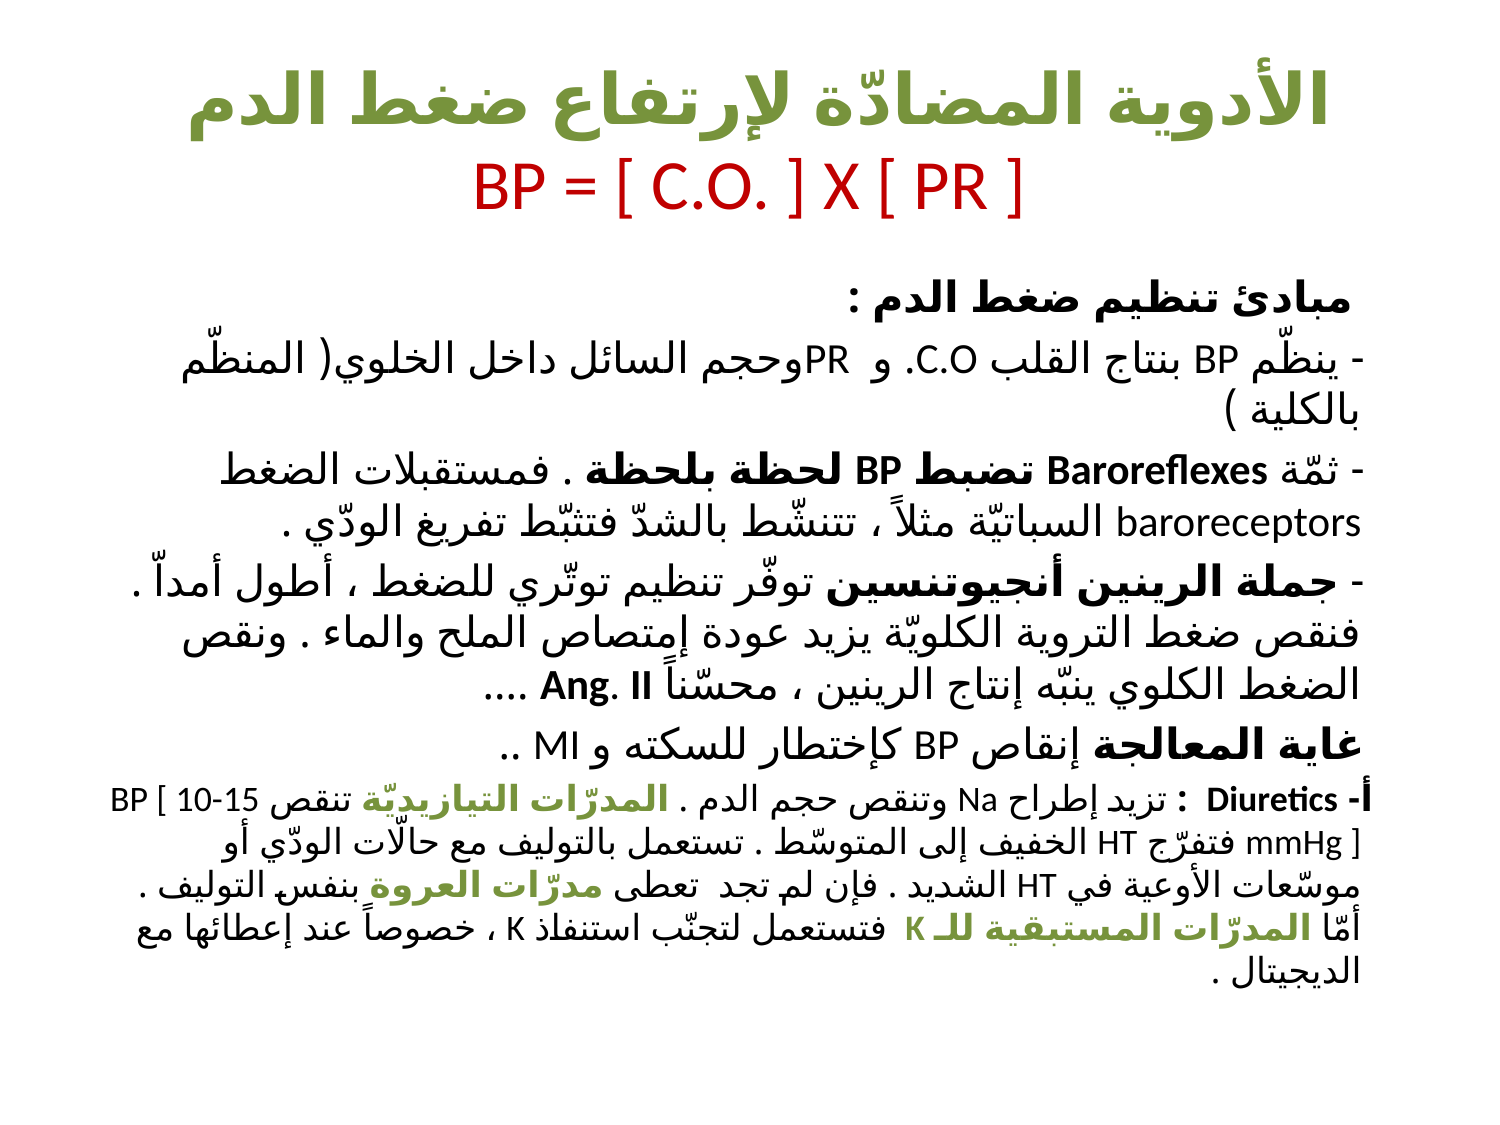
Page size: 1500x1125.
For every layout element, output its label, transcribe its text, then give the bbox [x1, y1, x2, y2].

list مبادئ تنظيم ضغط الدم : - ينظّم BP بنتاج القلب C.O. و PRوحجم السائل داخل الخلوي( المنظّم بالكلية ) - ثمّة Baroreflexes تضبط BP لحظة بلحظة . فمستقبلات الضغط baroreceptors السباتيّة مثلاً ، تتنشّط بالشدّ فتثبّط تفريغ الودّي . - جملة الرينين أنجيوتنسين توفّر تنظيم توتّري للضغط ، أطول أمداّ . فنقص ضغط التروية الكلويّة يزيد عودة إمتصاص الملح والماء . ونقص الضغط الكلوي ينبّه إنتاج الرينين ، محسّناً Ang. II .... غاية المعالجة إنقاص BP كإختطار للسكته و MI .. أ- Diuretics : تزيد إطراح Na وتنقص حجم الدم . المدرّات التيازيديّة تنقص BP [ 10-15 mmHg ] فتفرّج HT الخفيف إلى المتوسّط . تستعمل بالتوليف مع حالّات الودّي أو موسّعات الأوعية في HT الشديد . فإن لم تجد تعطى مدرّات العروة بنفس التوليف . أمّا المدرّات المستبقية للـ K فتستعمل لتجنّب استنفاذ K ، خصوصاً عند إعطائها مع الديجيتال . [75, 262, 1425, 1005]
title الأدوية المضادّة لإرتفاع ضغط الدم BP = [ C.O. ] X [ PR ] [75, 45, 1425, 233]
